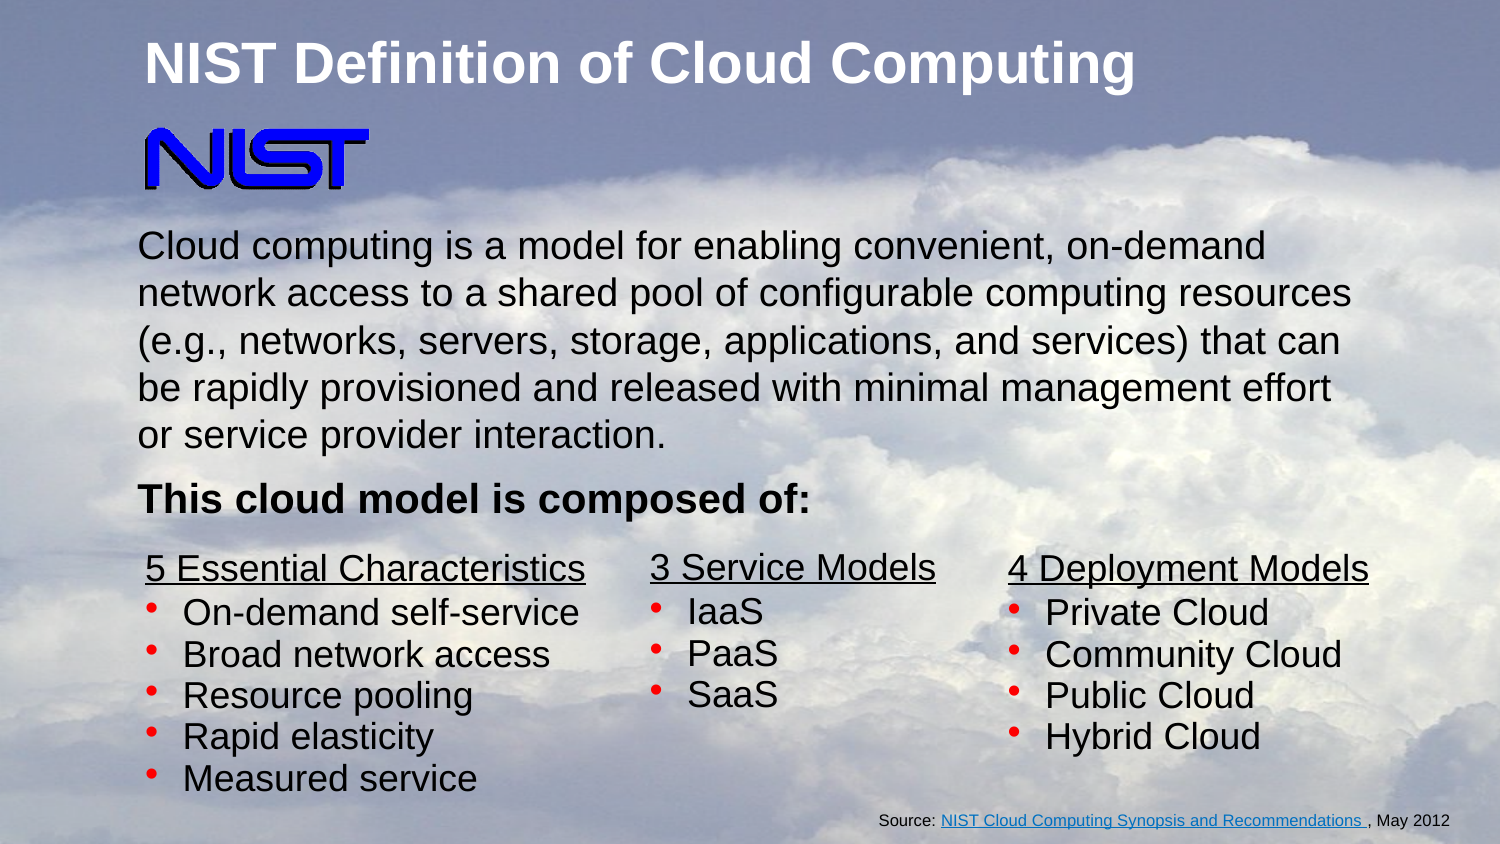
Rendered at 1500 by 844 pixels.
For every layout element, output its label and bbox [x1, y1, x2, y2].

text_box [130, 540, 1472, 825]
picture [0, 0, 1500, 844]
